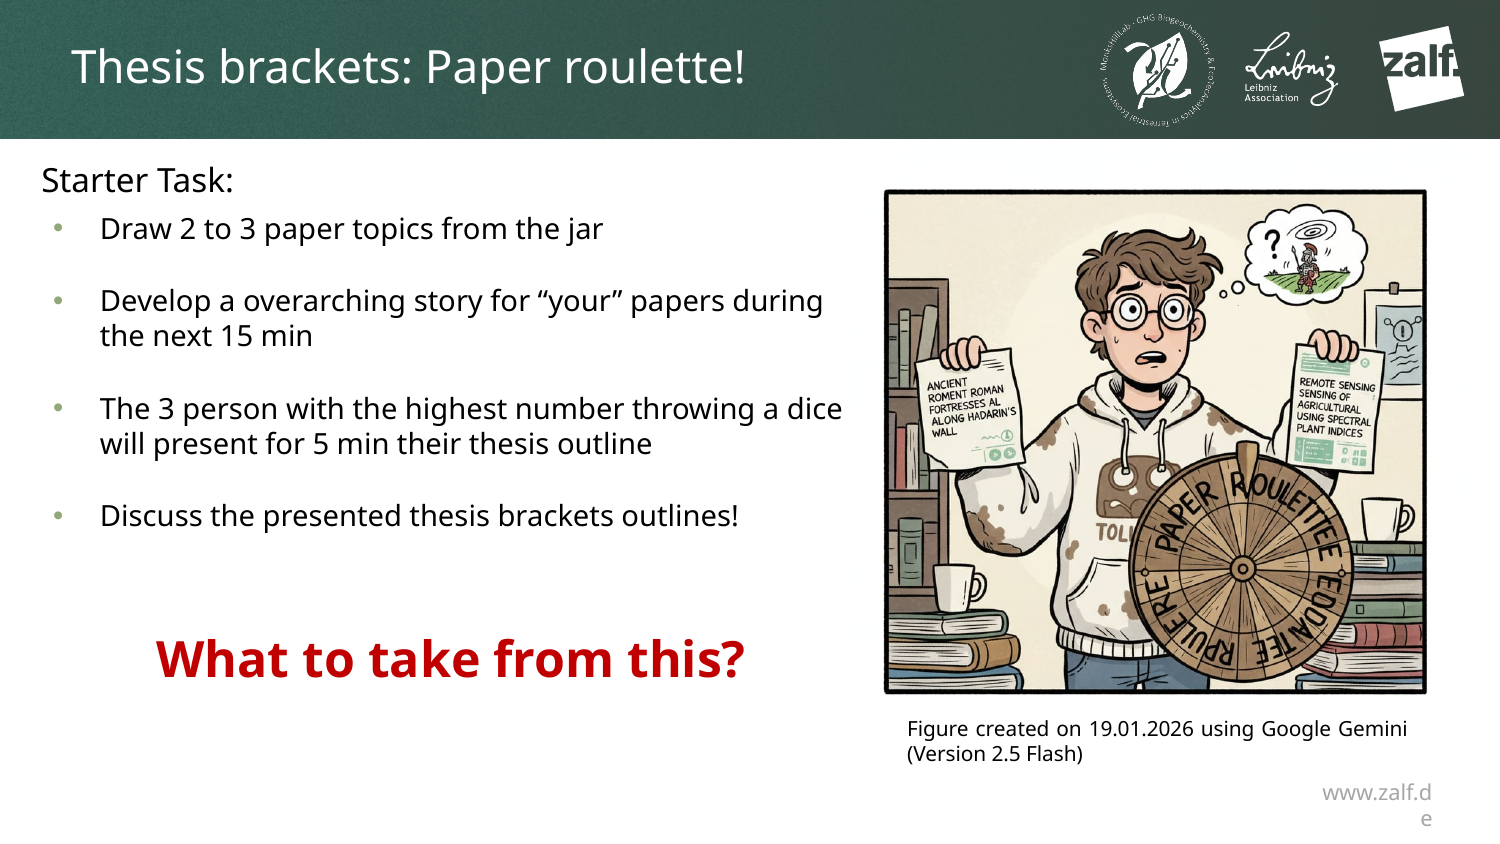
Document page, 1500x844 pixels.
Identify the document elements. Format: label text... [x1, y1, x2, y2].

list Starter Task: [41, 158, 839, 231]
picture [0, 0, 1500, 139]
text_box Figure created on 19.01.2026 using Google Gemini (Version 2.5 Flash) [892, 714, 1423, 773]
list Thesis brackets: Paper roulette! [71, 47, 1094, 94]
list Draw 2 to 3 paper topics from the jar Develop a overarching story for “your” papers during the next 15 min The 3 person with the highest number throwing a dice will present for 5 min their thesis outline Discuss the presented thesis brackets outlines! [53, 210, 839, 282]
text_box What to take from this? [141, 619, 945, 755]
picture [844, 143, 1471, 707]
